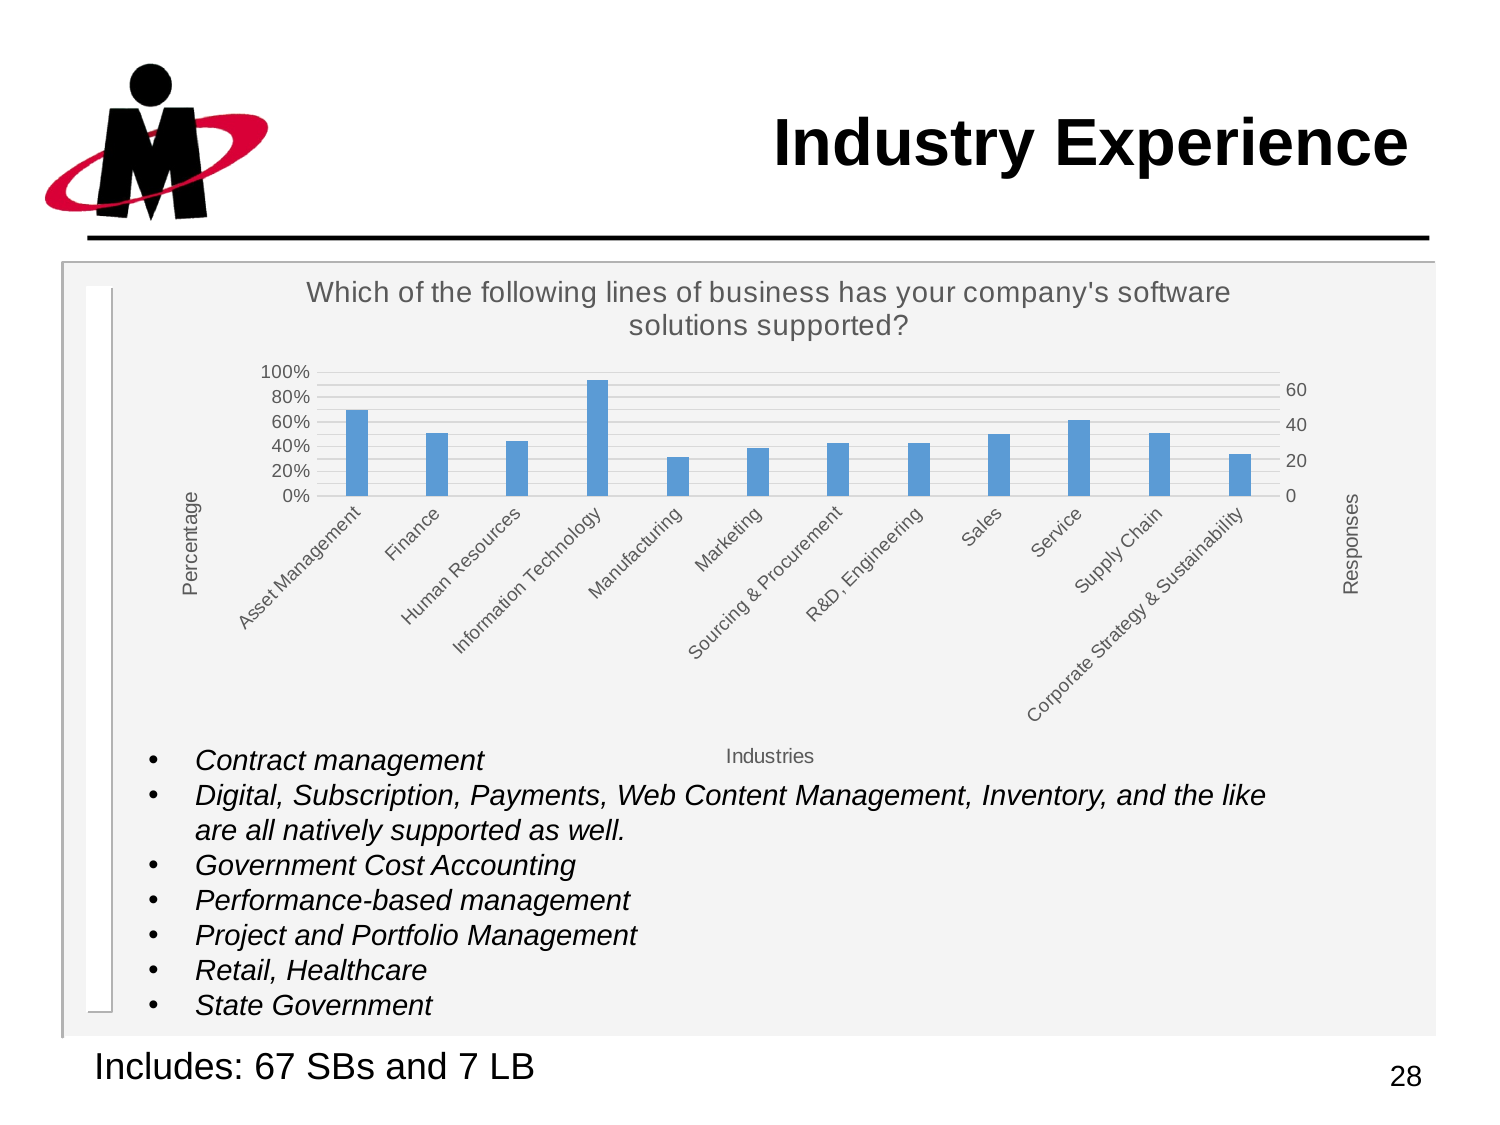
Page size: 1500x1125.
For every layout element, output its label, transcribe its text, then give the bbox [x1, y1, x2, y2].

text_box Includes: 67 SBs and 7 LB [79, 1034, 551, 1095]
text_box Contract management Digital, Subscription, Payments, Web Content Management, Inventory, and the like are all natively supported as well. Government Cost Accounting Performance-based management Project and Portfolio Management Retail, Healthcare State Government [133, 734, 1308, 1029]
slide_number 28 [1124, 1036, 1438, 1113]
text_box Industry Experience [368, 45, 1425, 233]
chart [145, 248, 1394, 800]
picture [27, 44, 283, 251]
